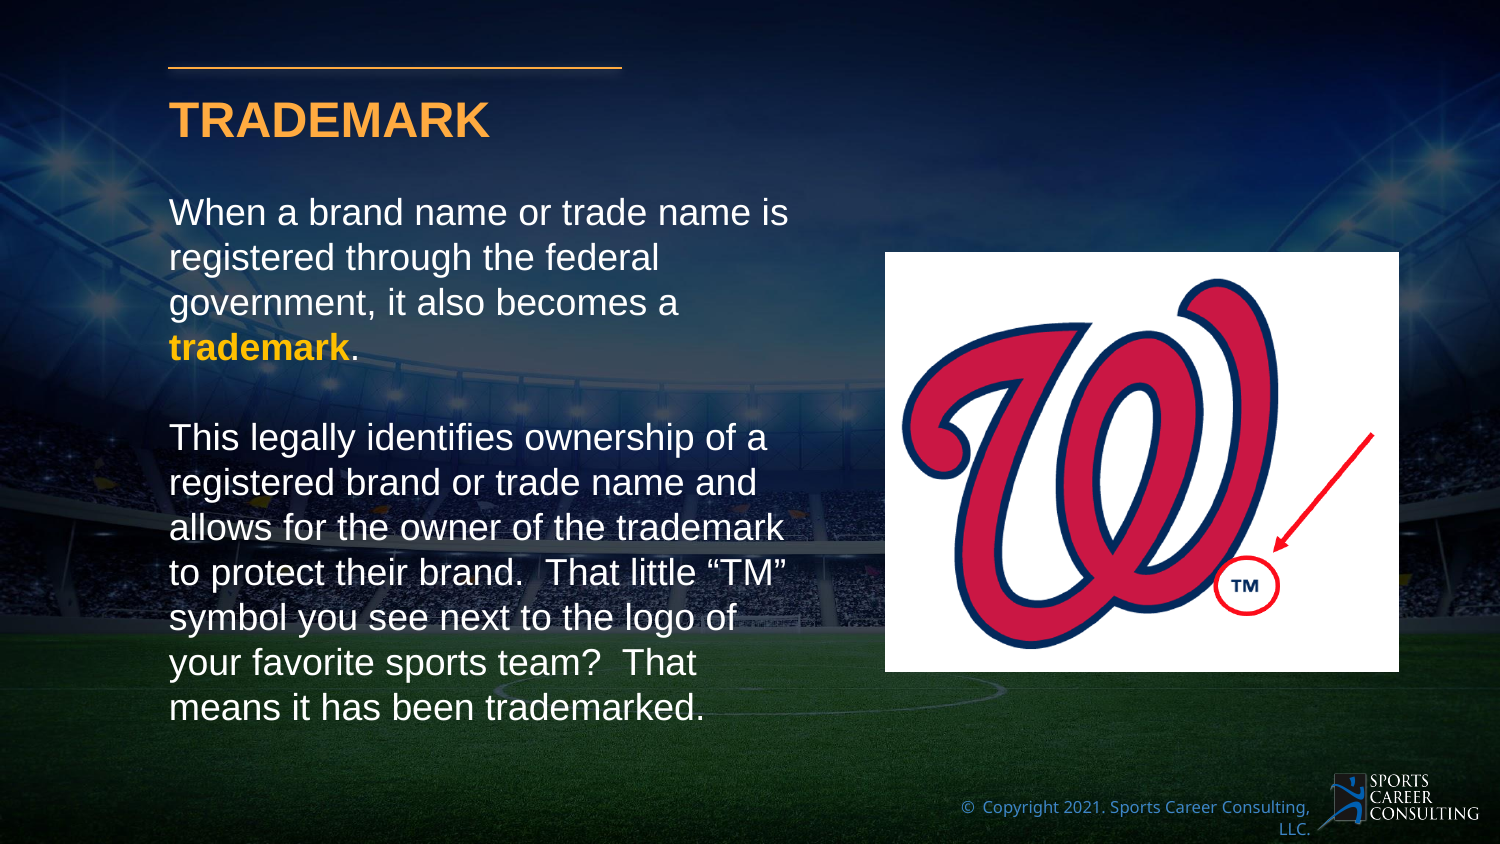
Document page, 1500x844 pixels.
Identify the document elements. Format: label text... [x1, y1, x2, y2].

picture [0, 0, 1500, 844]
text_box © Copyright 2021. Sports Career Consulting, LLC. [914, 769, 1326, 844]
list When a brand name or trade name is registered through the federal government, it also becomes a trademark. This legally identifies ownership of a registered brand or trade name and allows for the owner of the trademark to protect their brand. That little “TM” symbol you see next to the logo of your favorite sports team? That means it has been trademarked. [153, 172, 816, 672]
title TRADEMARK [153, 72, 1095, 228]
